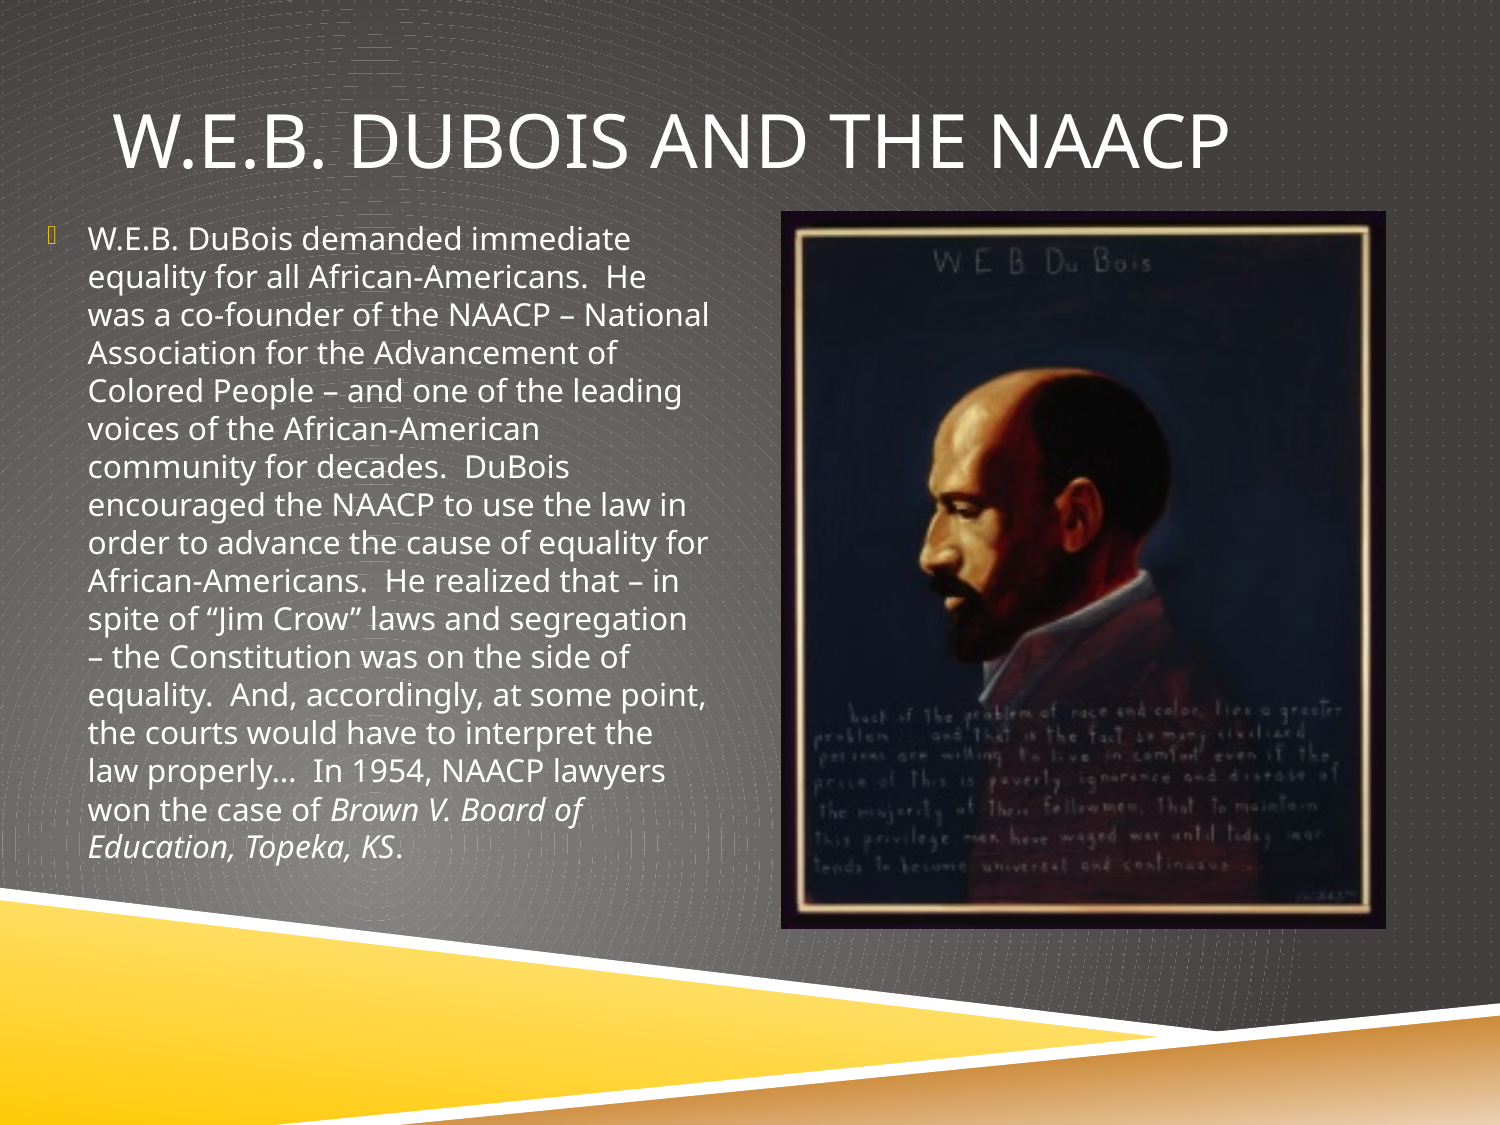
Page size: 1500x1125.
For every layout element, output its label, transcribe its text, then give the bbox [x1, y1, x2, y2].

list W.E.B. DuBois demanded immediate equality for all African-Americans. He was a co-founder of the NAACP – National Association for the Advancement of Colored People – and one of the leading voices of the African-American community for decades. DuBois encouraged the NAACP to use the law in order to advance the cause of equality for African-Americans. He realized that – in spite of “Jim Crow” laws and segregation – the Constitution was on the side of equality. And, accordingly, at some point, the courts would have to interpret the law properly… In 1954, NAACP lawyers won the case of Brown V. Board of Education, Topeka, KS. [37, 211, 713, 888]
title w.E.B. DuBois and the NAACP [112, 45, 1388, 233]
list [780, 210, 1386, 929]
